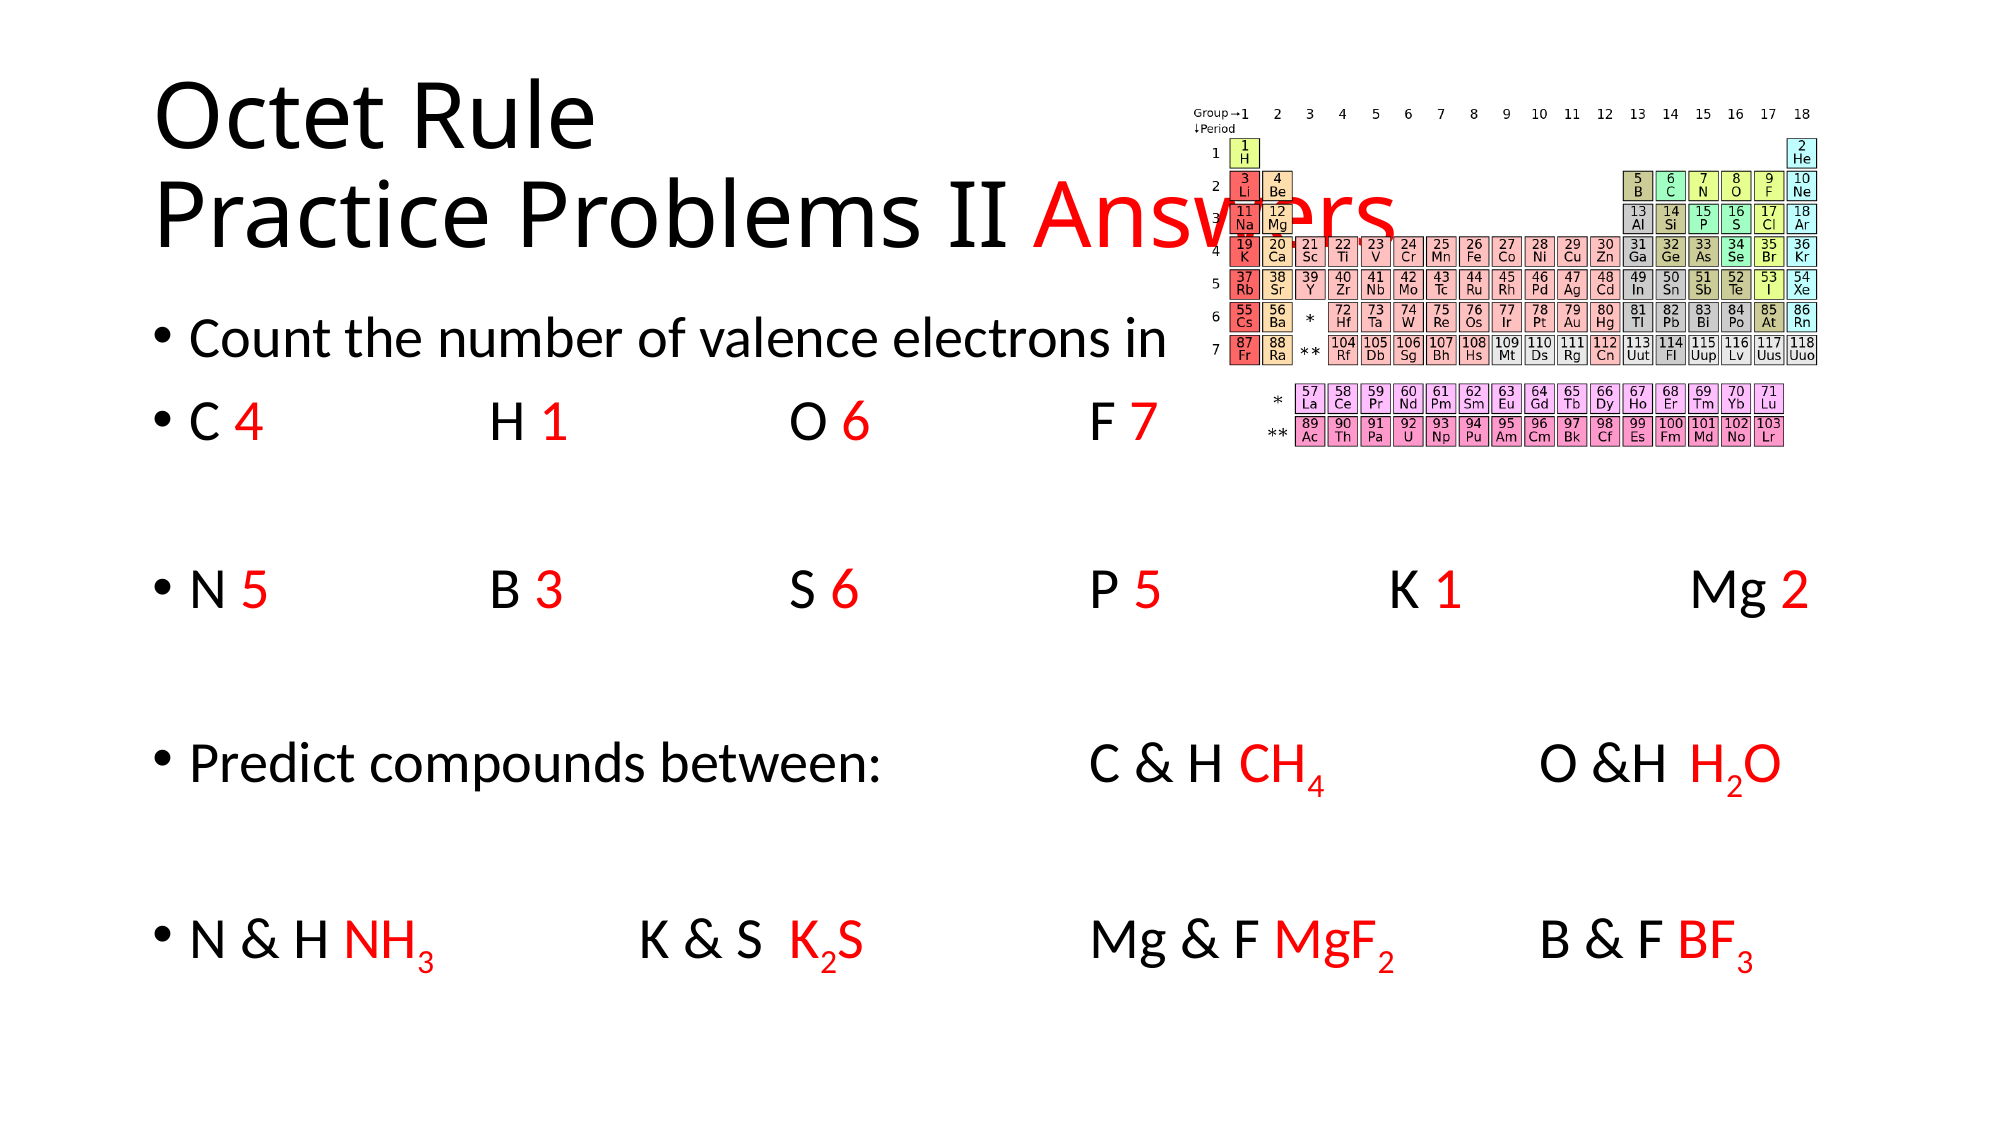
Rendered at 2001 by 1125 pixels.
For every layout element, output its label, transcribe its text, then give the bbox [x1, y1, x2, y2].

picture [1190, 104, 1821, 450]
list Count the number of valence electrons in C 4 H 1 O 6 F 7 N 5 B 3 S 6 P 5 K 1 Mg 2 Predict compounds between: C & H CH4 O &H H2O N & H NH3 K & S K2S Mg & F MgF2 B & F BF3 [137, 299, 1863, 1014]
title Octet Rule Practice Problems II Answers [137, 59, 1863, 278]
